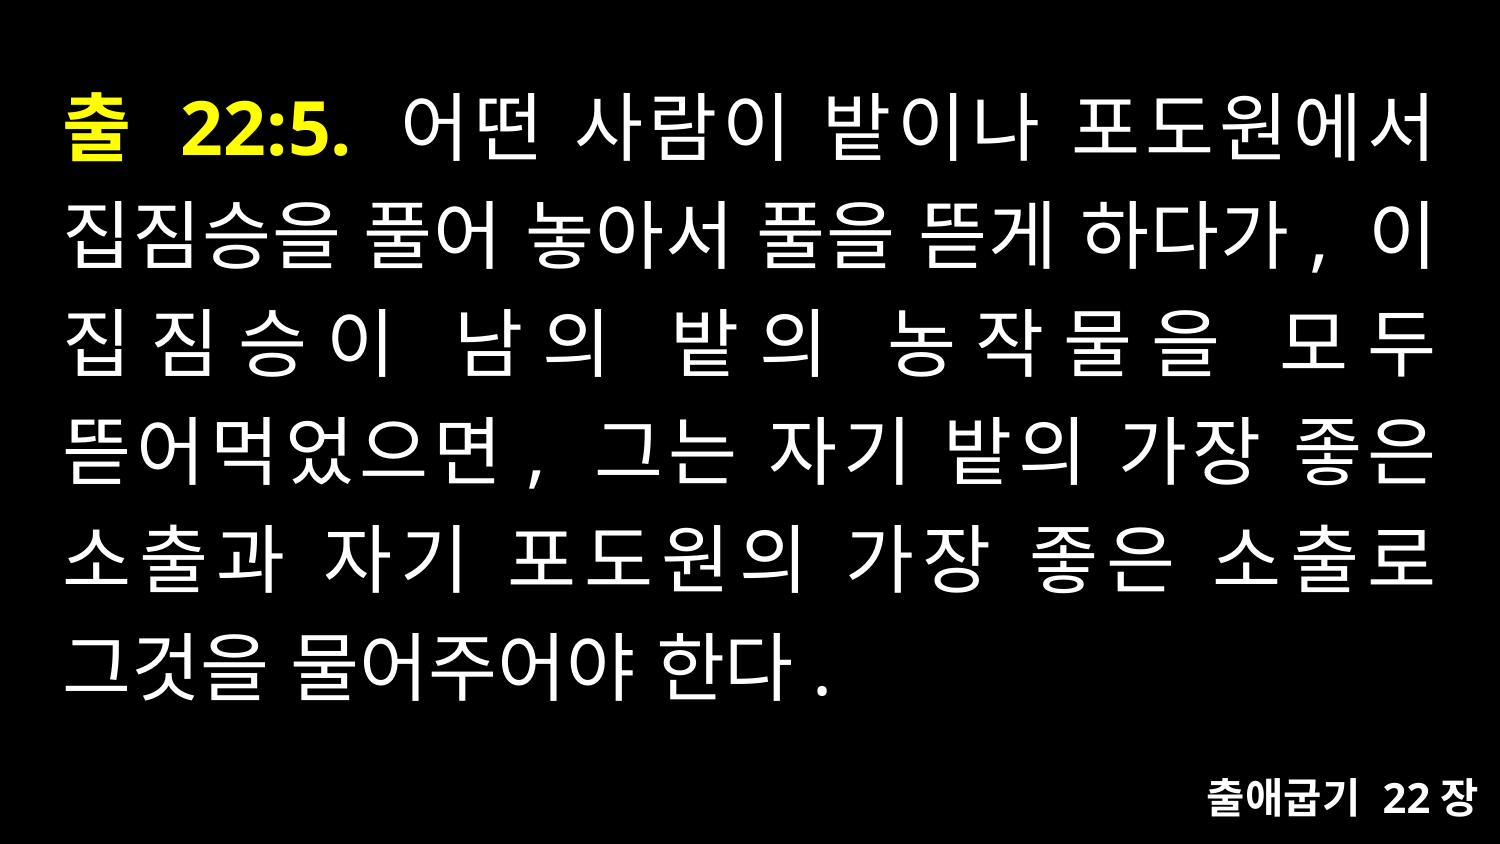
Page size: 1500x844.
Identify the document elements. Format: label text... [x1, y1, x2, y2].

subtitle 출애굽기 22장 [916, 770, 1500, 844]
title 출 22:5. 어떤 사람이 밭이나 포도원에서 집짐승을 풀어 놓아서 풀을 뜯게 하다가, 이 집짐승이 남의 밭의 농작물을 모두 뜯어먹었으면, 그는 자기 밭의 가장 좋은 소출과 자기 포도원의 가장 좋은 소출로 그것을 물어주어야 한다. [0, 0, 1500, 844]
